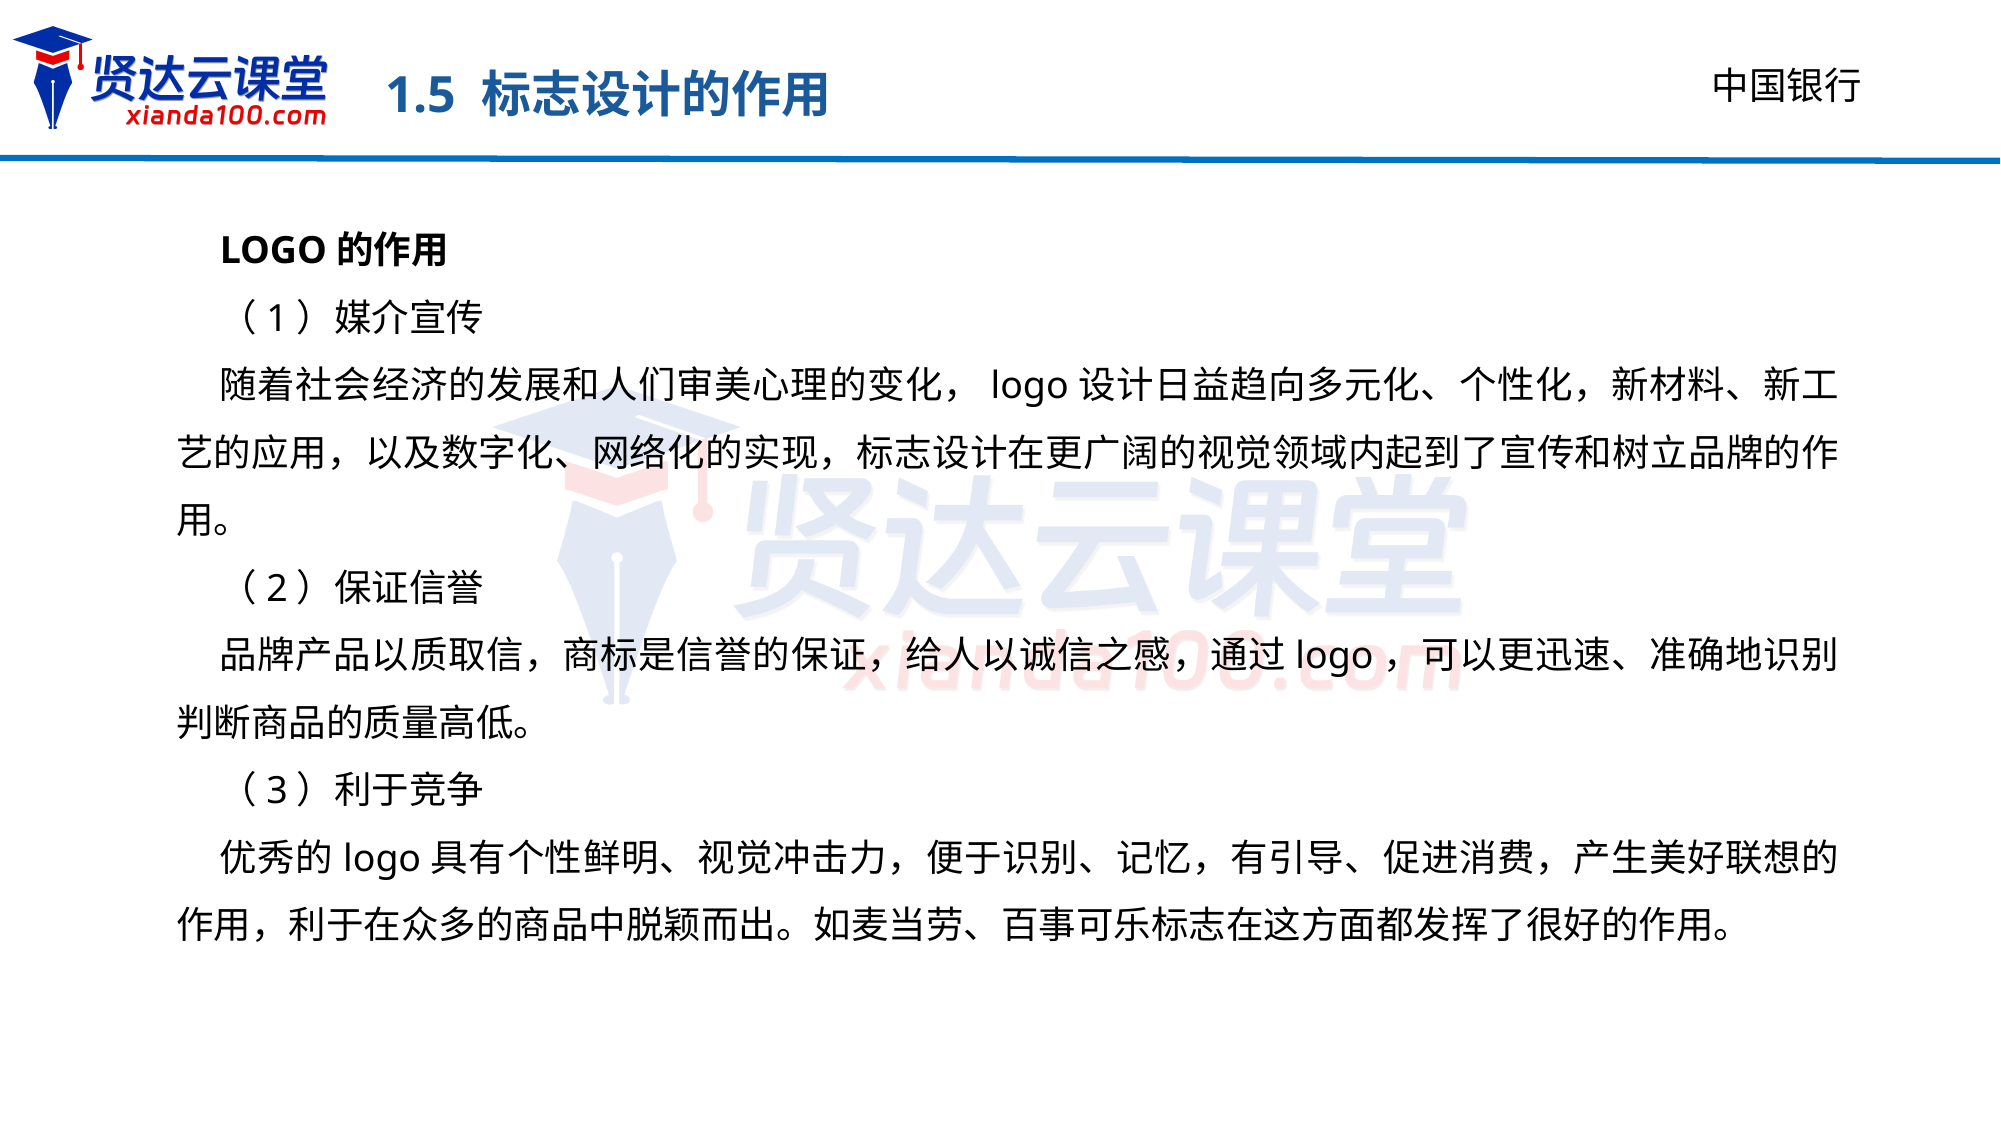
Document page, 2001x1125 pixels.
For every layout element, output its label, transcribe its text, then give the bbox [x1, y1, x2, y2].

text_box LOGO的作用 （1）媒介宣传 随着社会经济的发展和人们审美心理的变化，logo设计日益趋向多元化、个性化，新材料、新工艺的应用，以及数字化、网络化的实现，标志设计在更广阔的视觉领域内起到了宣传和树立品牌的作用。 （2）保证信誉 品牌产品以质取信，商标是信誉的保证，给人以诚信之感，通过logo，可以更迅速、准确地识别判断商品的质量高低。 （3）利于竞争 优秀的logo具有个性鲜明、视觉冲击力，便于识别、记忆，有引导、促进消费，产生美好联想的作用，利于在众多的商品中脱颖而出。如麦当劳、百事可乐标志在这方面都发挥了很好的作用。 [161, 196, 1854, 954]
text_box 1.5 标志设计的作用 [370, 54, 1345, 130]
picture [0, 7, 353, 155]
text_box 中国银行 [1696, 54, 1934, 115]
